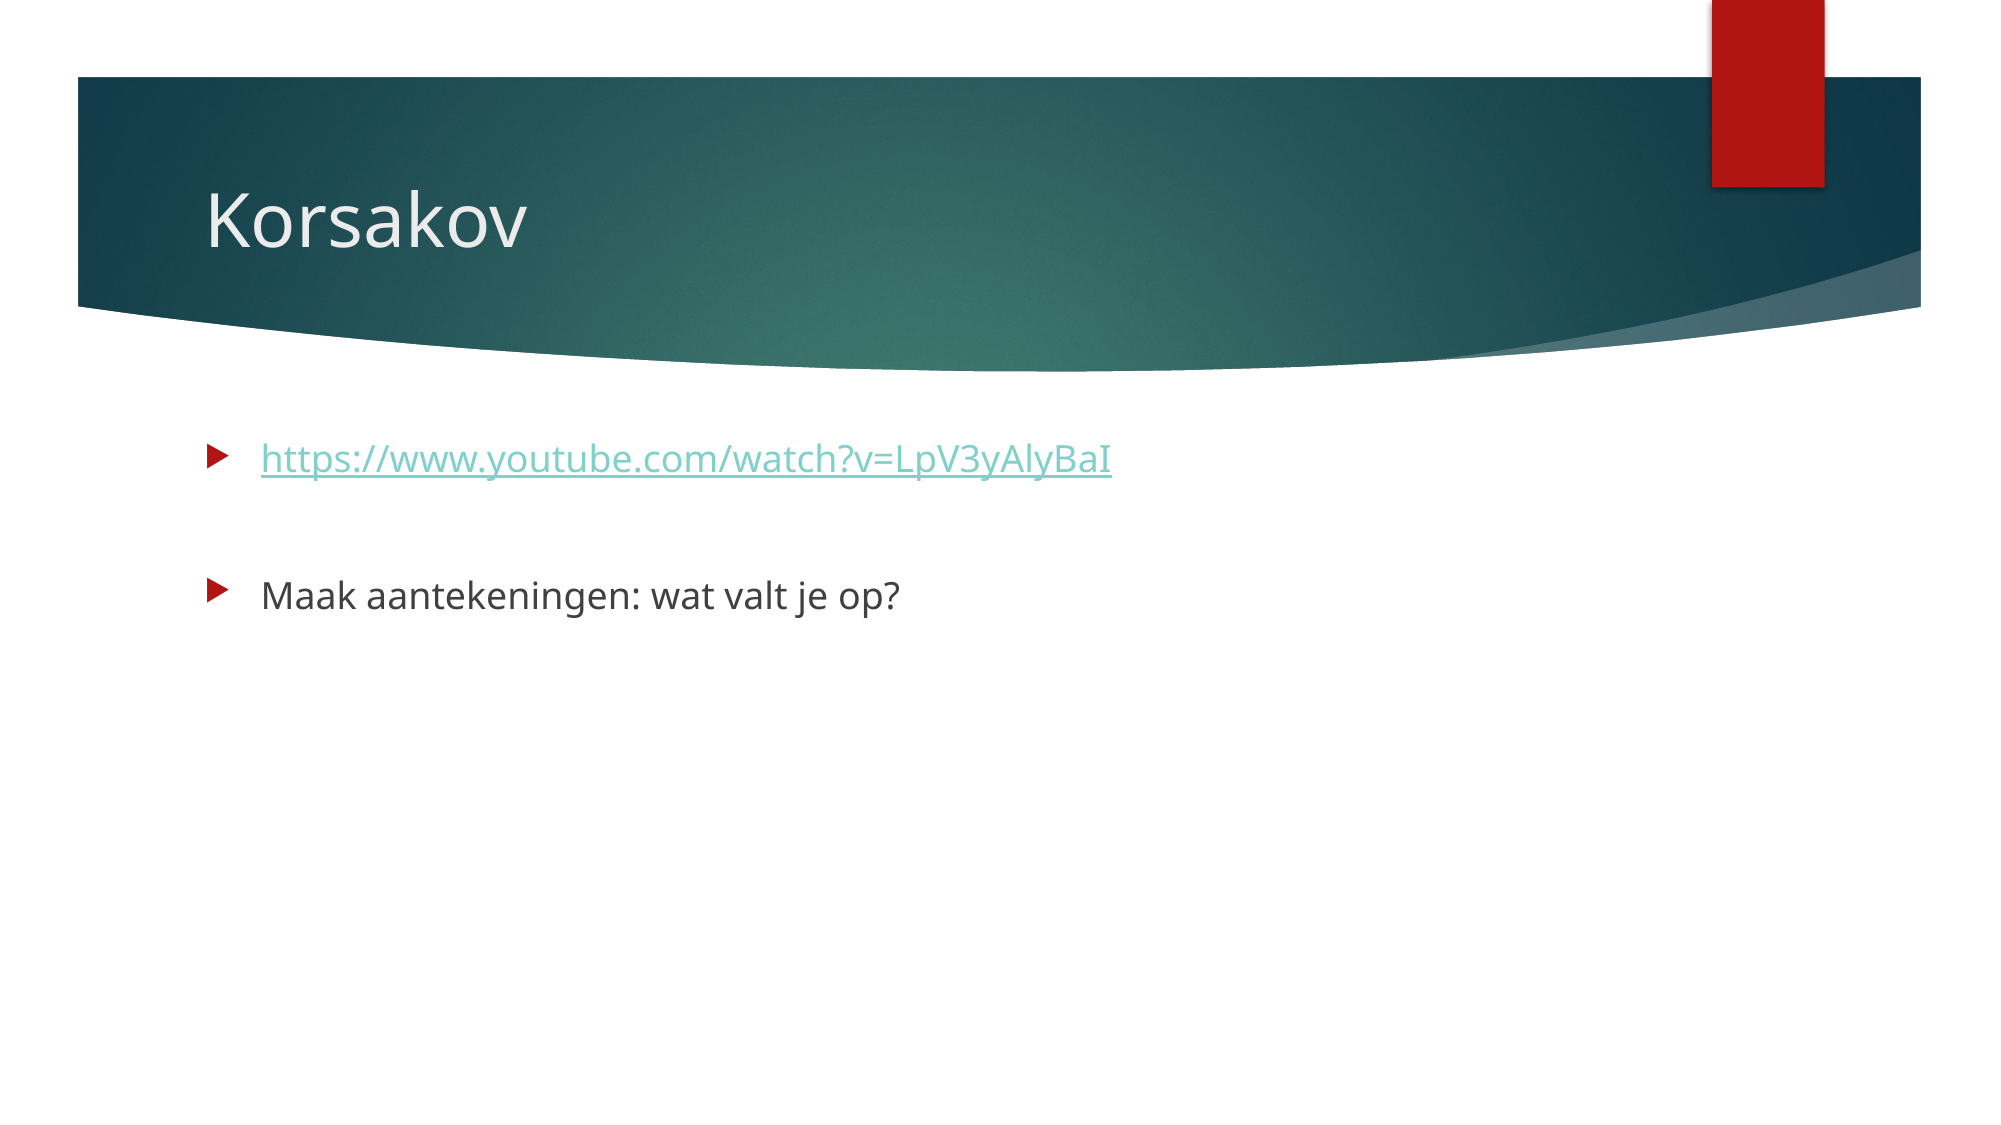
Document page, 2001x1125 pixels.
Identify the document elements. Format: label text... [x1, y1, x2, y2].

title Korsakov [189, 159, 1638, 276]
list https://www.youtube.com/watch?v=LpV3yAlyBaI Maak aantekeningen: wat valt je op? [189, 427, 1638, 988]
